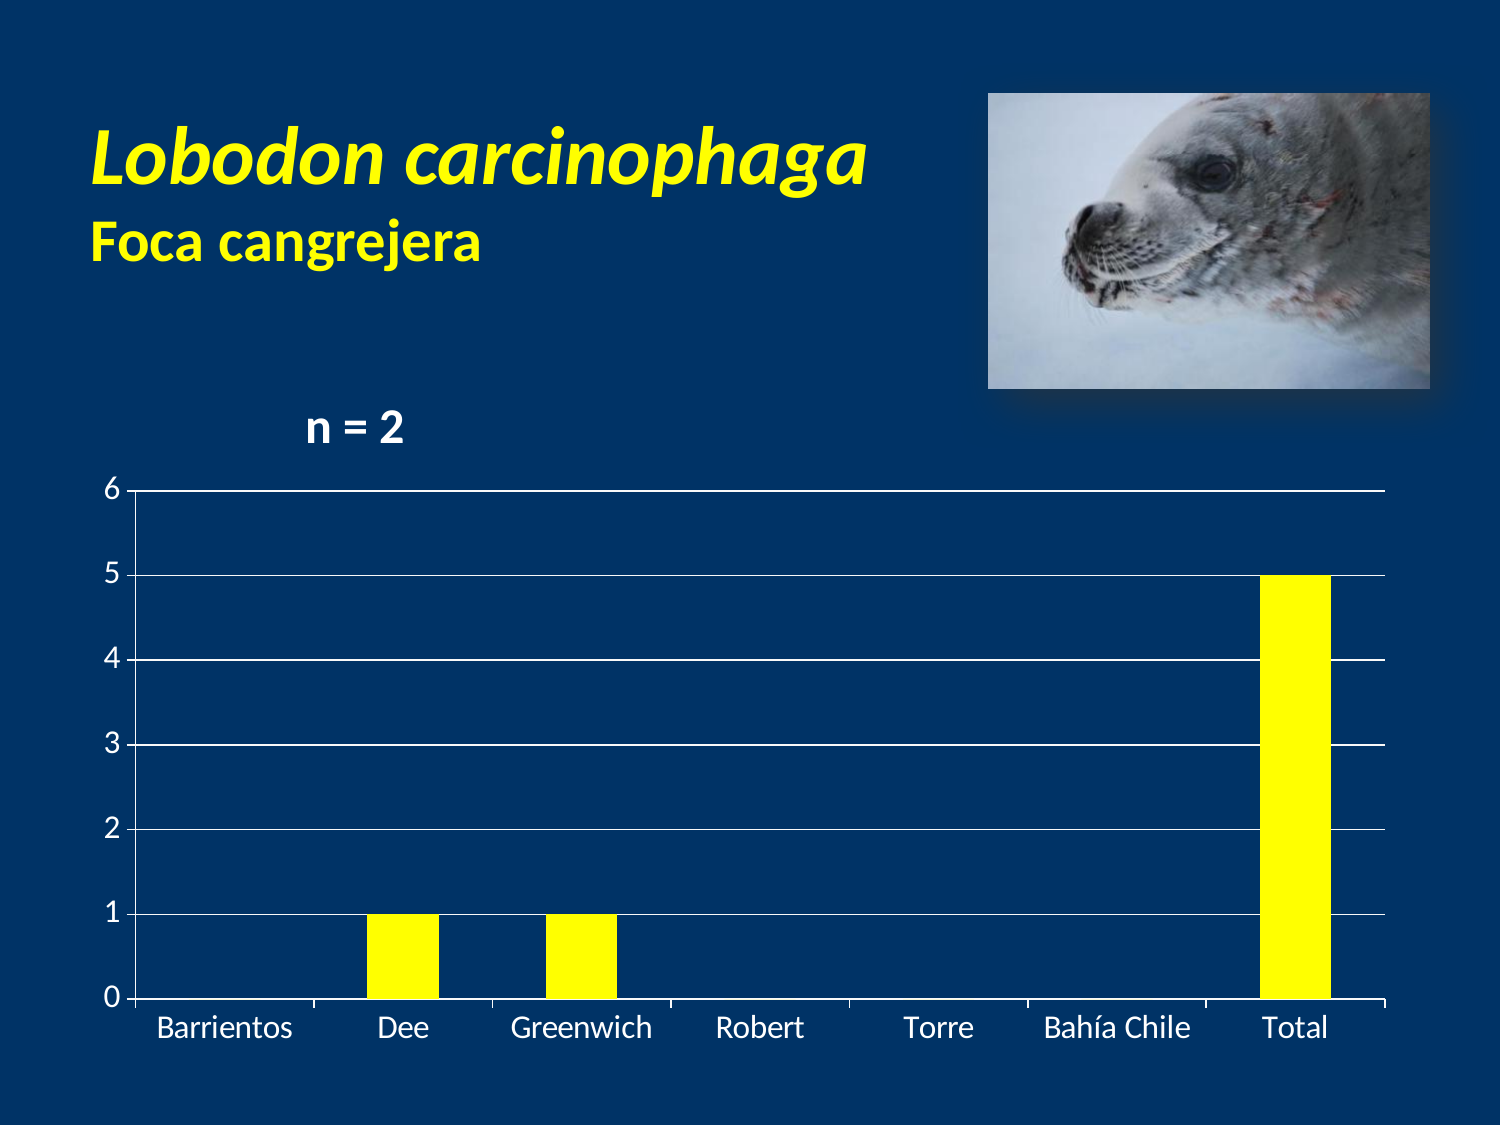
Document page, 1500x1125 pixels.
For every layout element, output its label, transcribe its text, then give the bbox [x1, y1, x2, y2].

text_box n = 2 [290, 386, 420, 460]
title Lobodon carcinophaga Foca cangrejera [75, 93, 983, 282]
chart [76, 462, 1412, 1059]
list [988, 93, 1430, 390]
